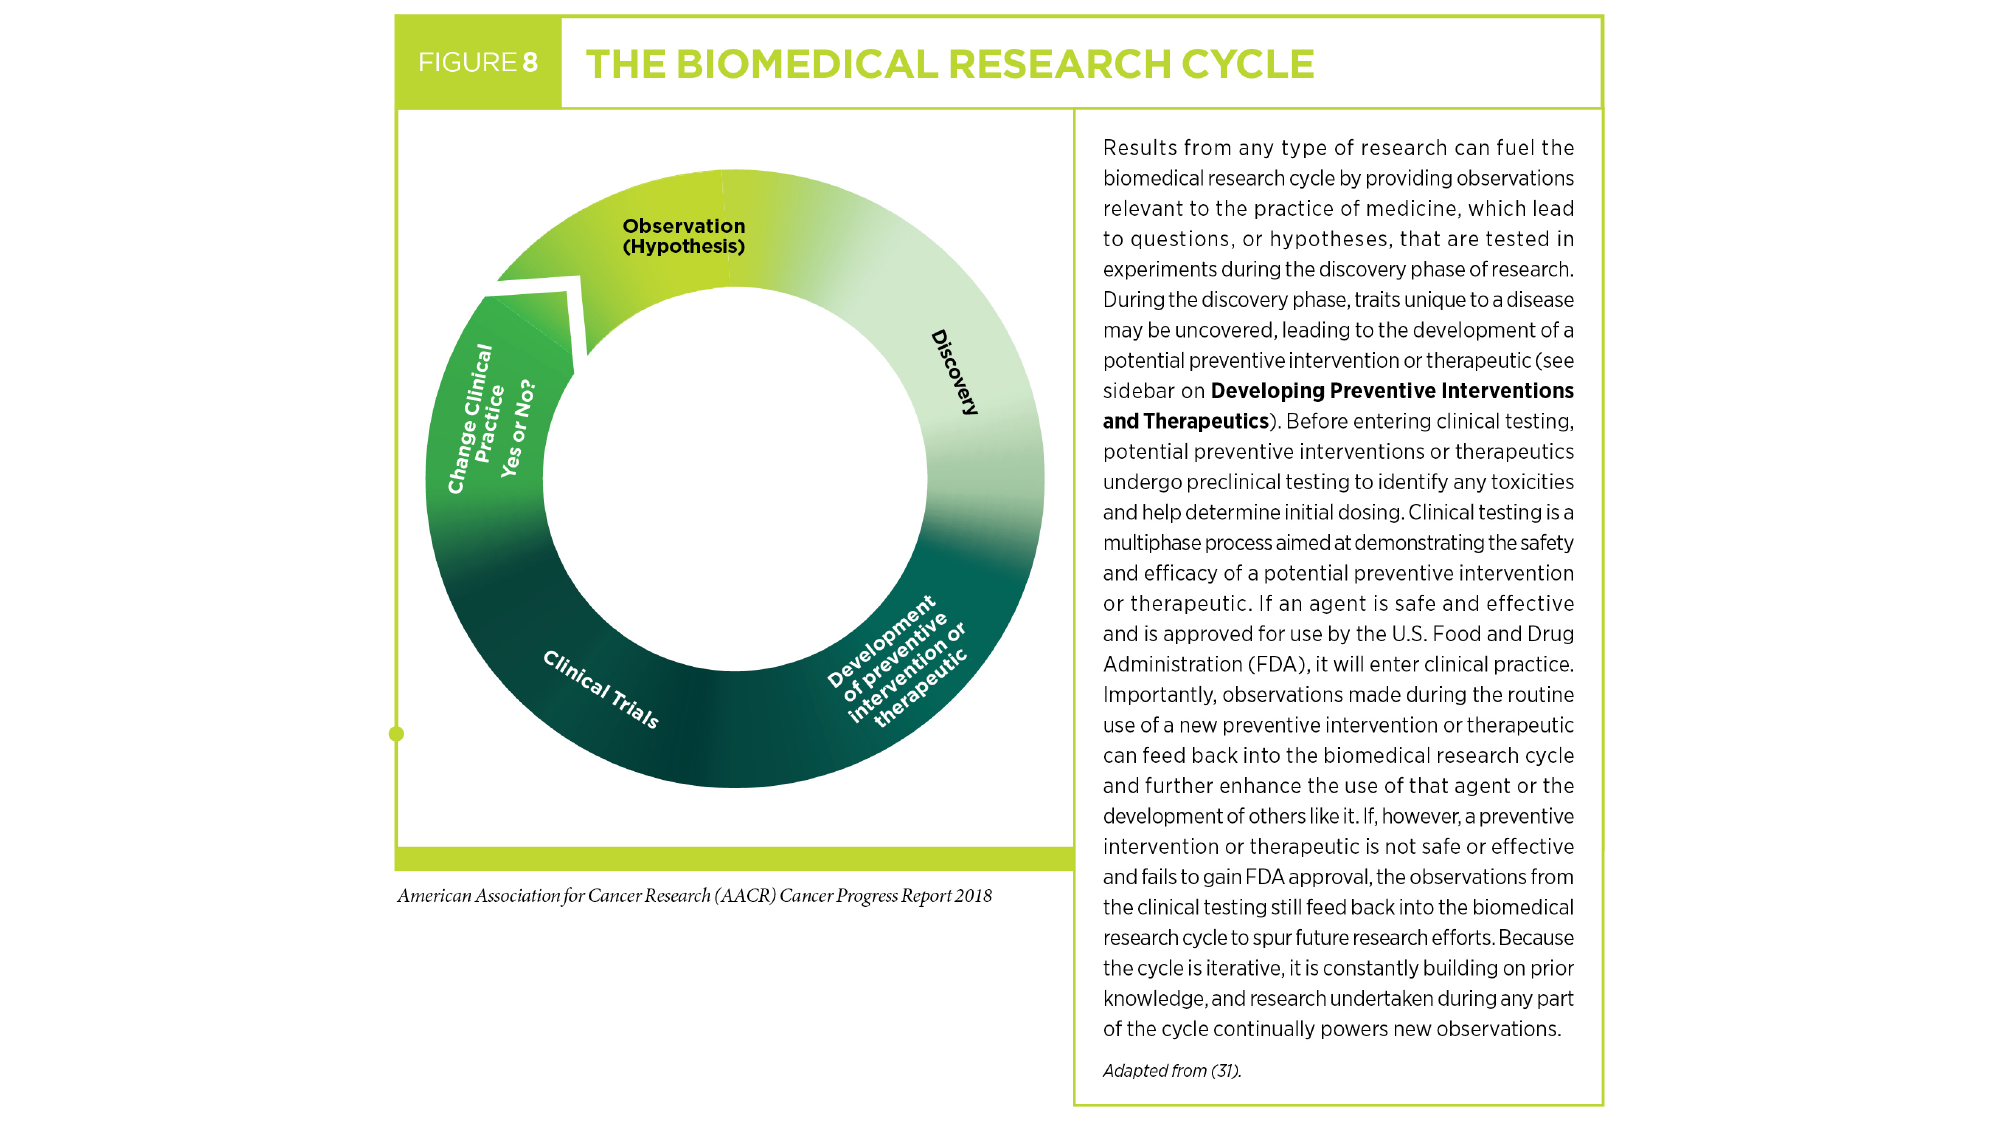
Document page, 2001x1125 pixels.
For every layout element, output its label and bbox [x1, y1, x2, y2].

picture [377, 0, 1619, 1125]
